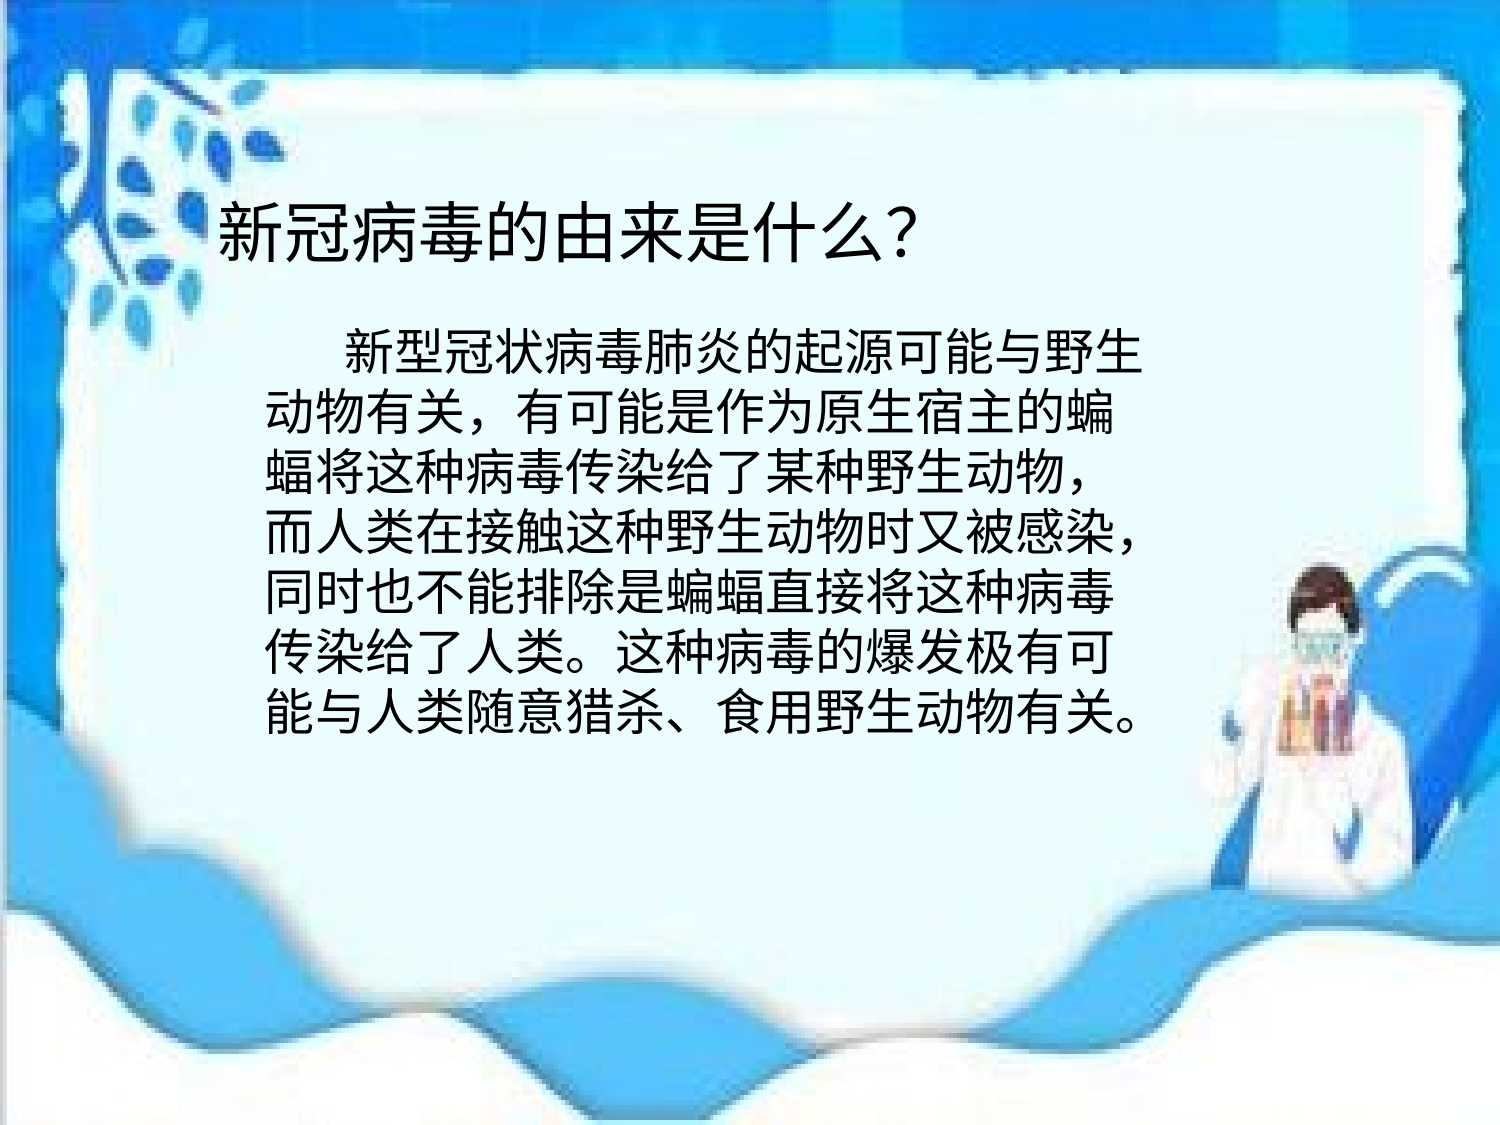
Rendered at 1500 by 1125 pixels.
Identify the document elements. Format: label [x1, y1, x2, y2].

list [0, 0, 1500, 1125]
